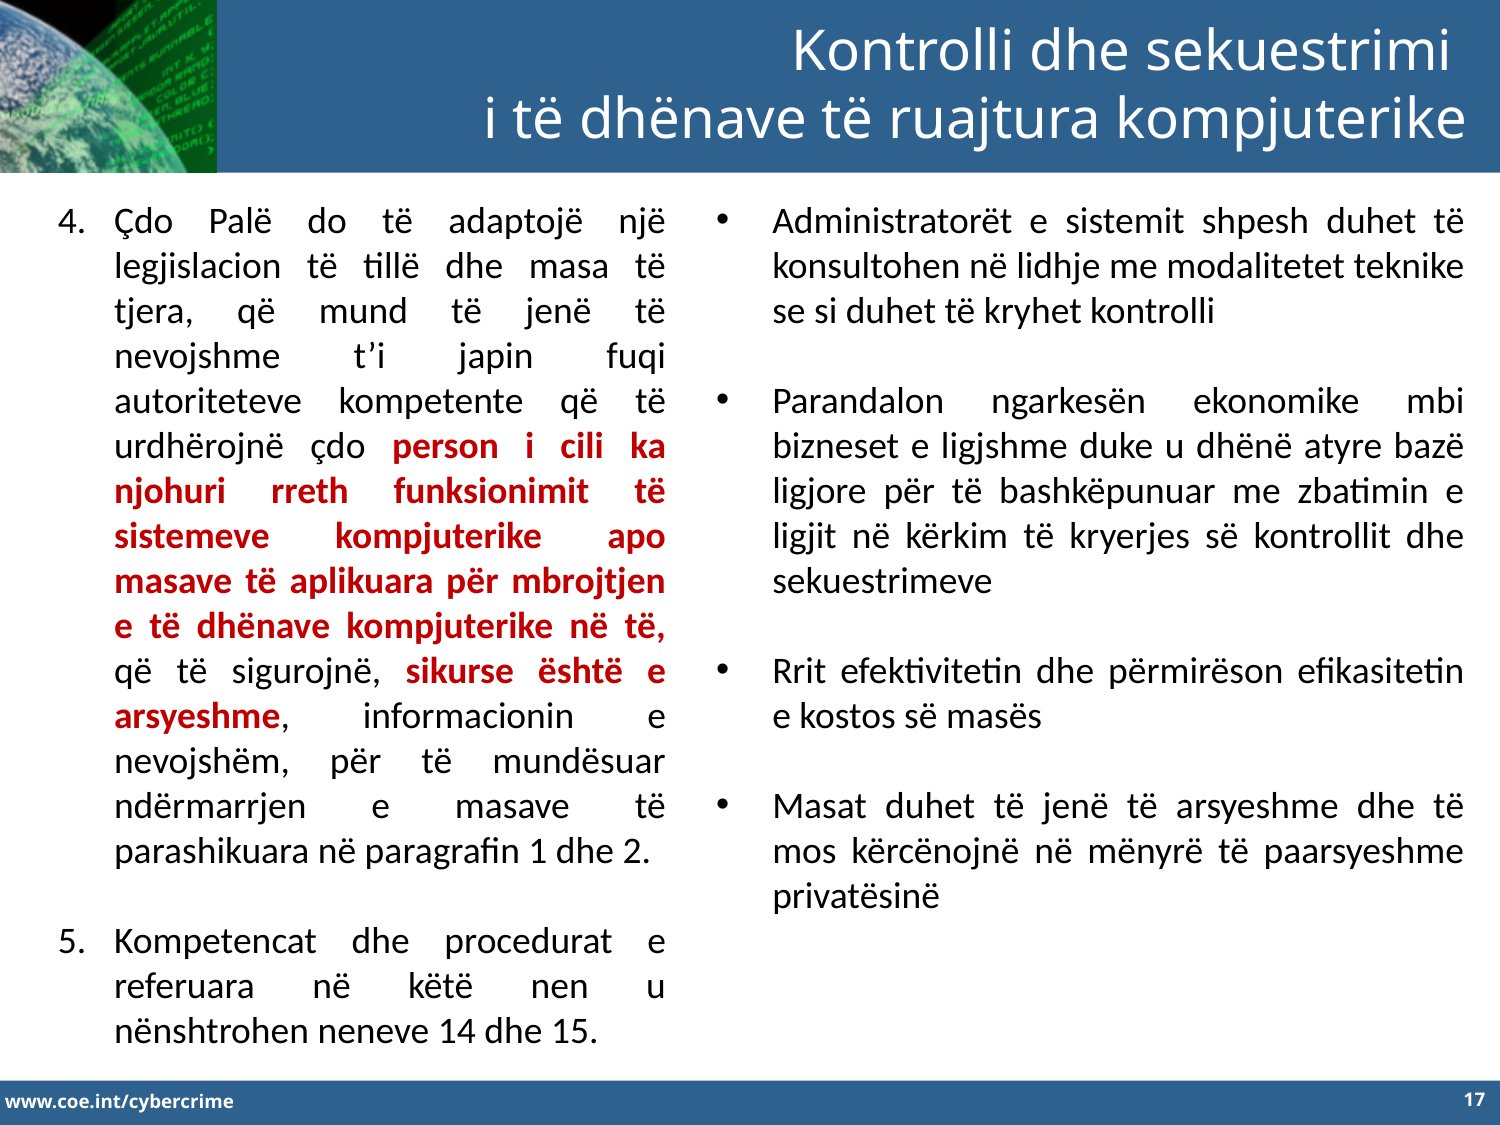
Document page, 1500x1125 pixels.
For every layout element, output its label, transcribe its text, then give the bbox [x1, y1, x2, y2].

text_box Çdo Palë do të adaptojë një legjislacion të tillë dhe masa të tjera, që mund të jenë të nevojshme t’i japin fuqi autoriteteve kompetente që të urdhërojnë çdo person i cili ka njohuri rreth funksionimit të sistemeve kompjuterike apo masave të aplikuara për mbrojtjen e të dhënave kompjuterike në të, që të sigurojnë, sikurse është e arsyeshme, informacionin e nevojshëm, për të mundësuar ndërmarrjen e masave të parashikuara në paragrafin 1 dhe 2. Kompetencat dhe procedurat e referuara në këtë nen u nënshtrohen neneve 14 dhe 15. [43, 188, 682, 1059]
picture [0, 0, 217, 173]
text_box Kontrolli dhe sekuestrimi i të dhënave të ruajtura kompjuterike [230, 7, 1483, 157]
text_box Administratorët e sistemit shpesh duhet të konsultohen në lidhje me modalitetet teknike se si duhet të kryhet kontrolli Parandalon ngarkesën ekonomike mbi bizneset e ligjshme duke u dhënë atyre bazë ligjore për të bashkëpunuar me zbatimin e ligjit në kërkim të kryerjes së kontrollit dhe sekuestrimeve Rrit efektivitetin dhe përmirëson efikasitetin e kostos së masës Masat duhet të jenë të arsyeshme dhe të mos kërcënojnë në mënyrë të paarsyeshme privatësinë [701, 188, 1480, 924]
